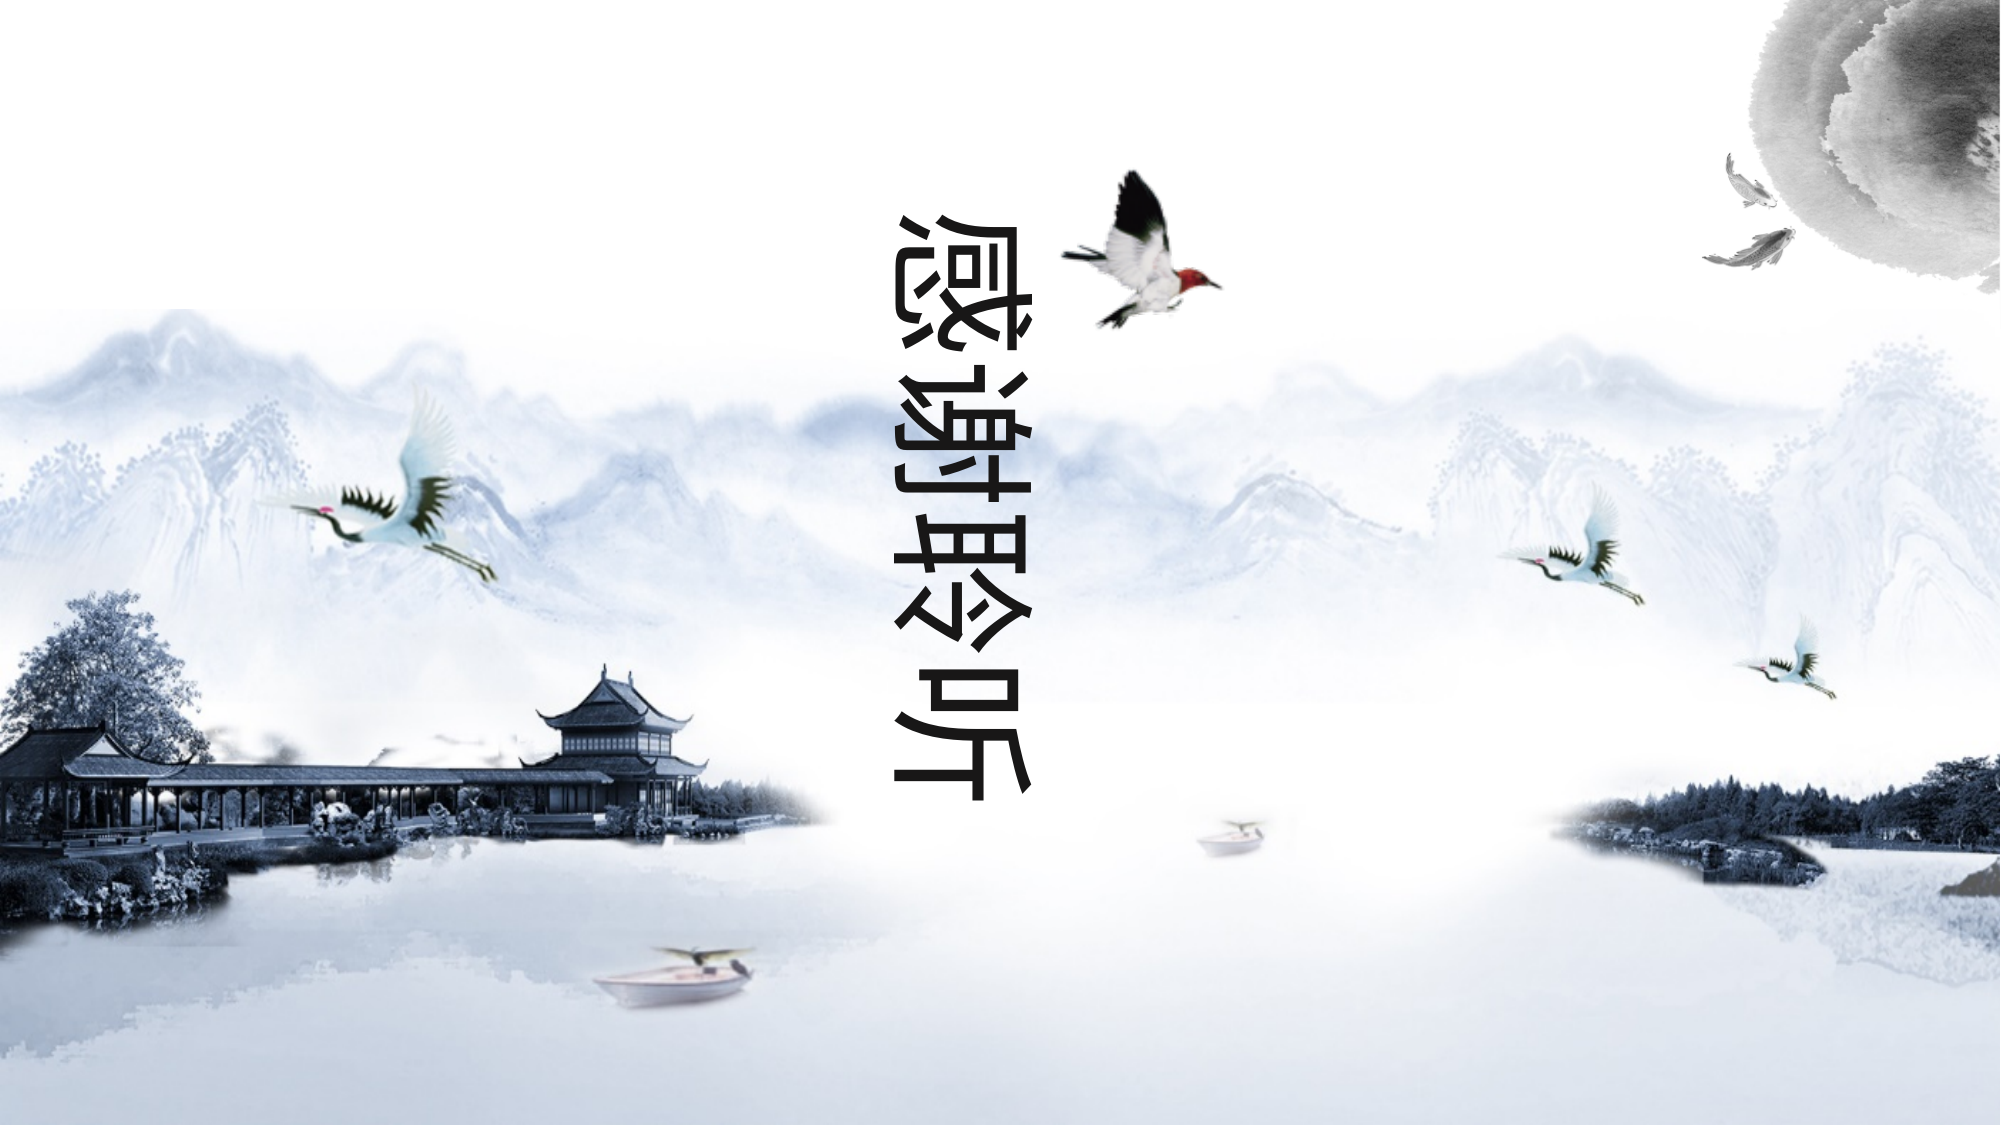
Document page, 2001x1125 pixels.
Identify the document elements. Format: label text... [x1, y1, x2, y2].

picture [0, 0, 2001, 1125]
text_box 感谢聆听 [858, 201, 972, 309]
